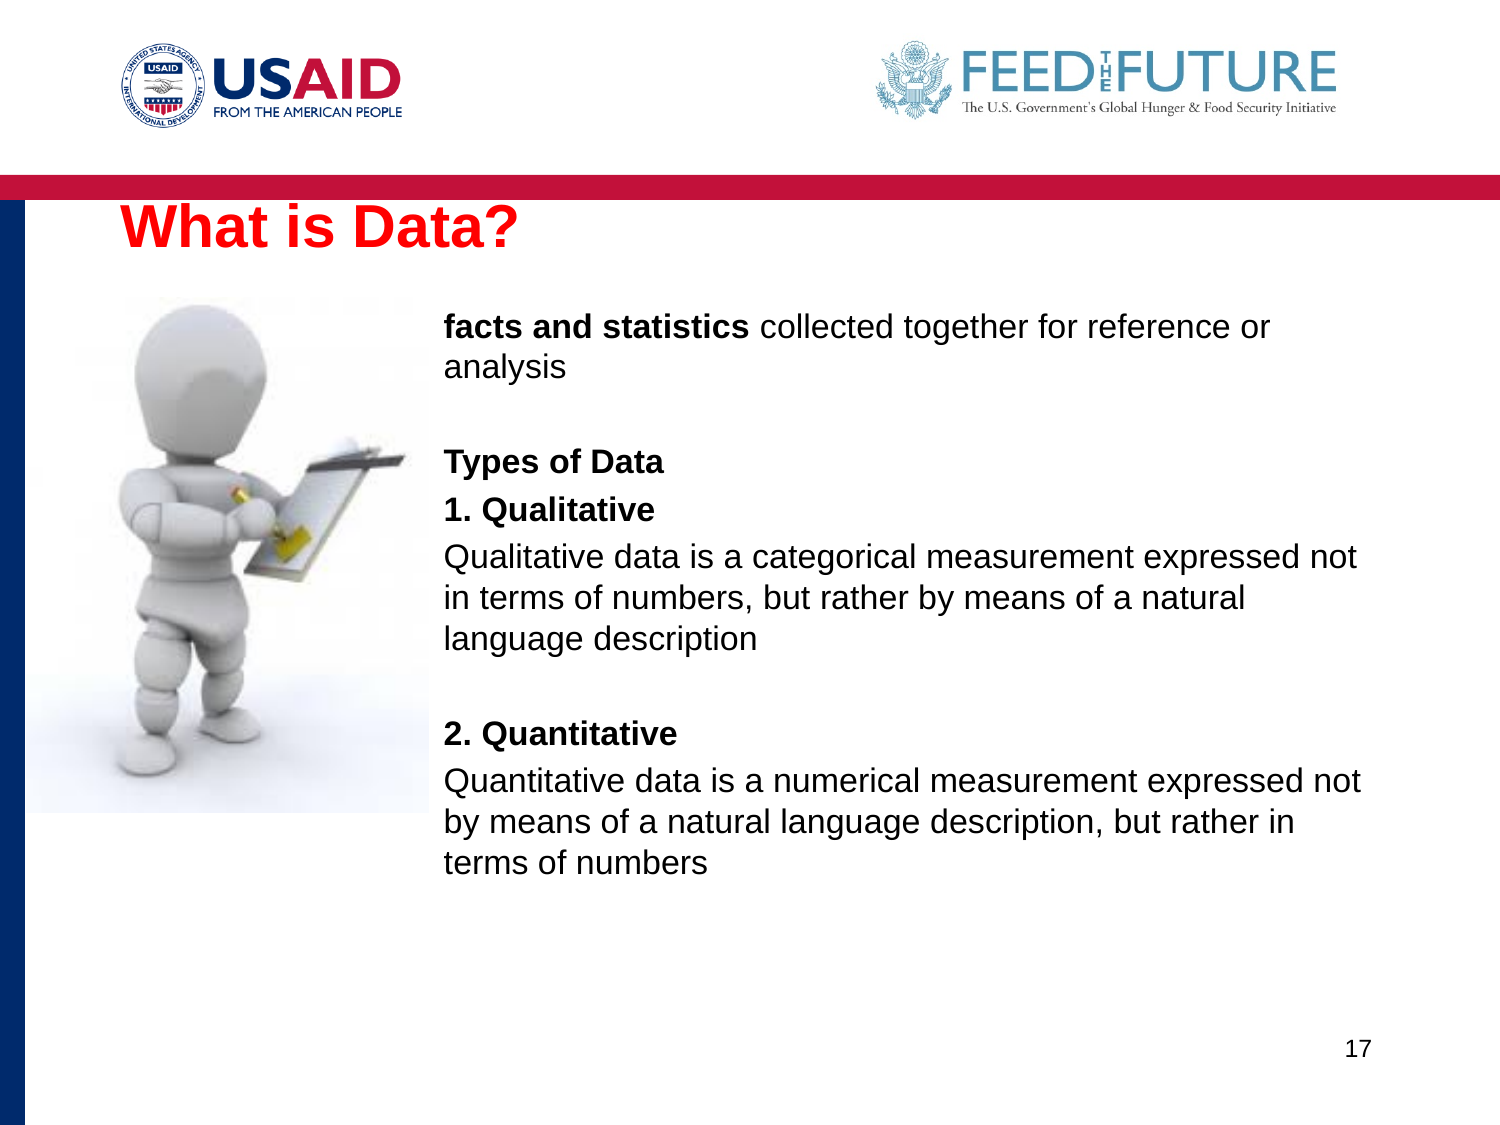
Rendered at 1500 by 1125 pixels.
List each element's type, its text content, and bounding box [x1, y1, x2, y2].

title What is Data? [105, 179, 1119, 268]
picture [80, 17, 442, 158]
list facts and statistics collected together for reference or analysis Types of Data 1. Qualitative Qualitative data is a categorical measurement expressed not in terms of numbers, but rather by means of a natural language description 2. Quantitative Quantitative data is a numerical measurement expressed not by means of a natural language description, but rather in terms of numbers [428, 245, 1379, 897]
picture [26, 297, 429, 813]
slide_number 17 [1074, 1025, 1388, 1100]
picture [837, 11, 1378, 152]
